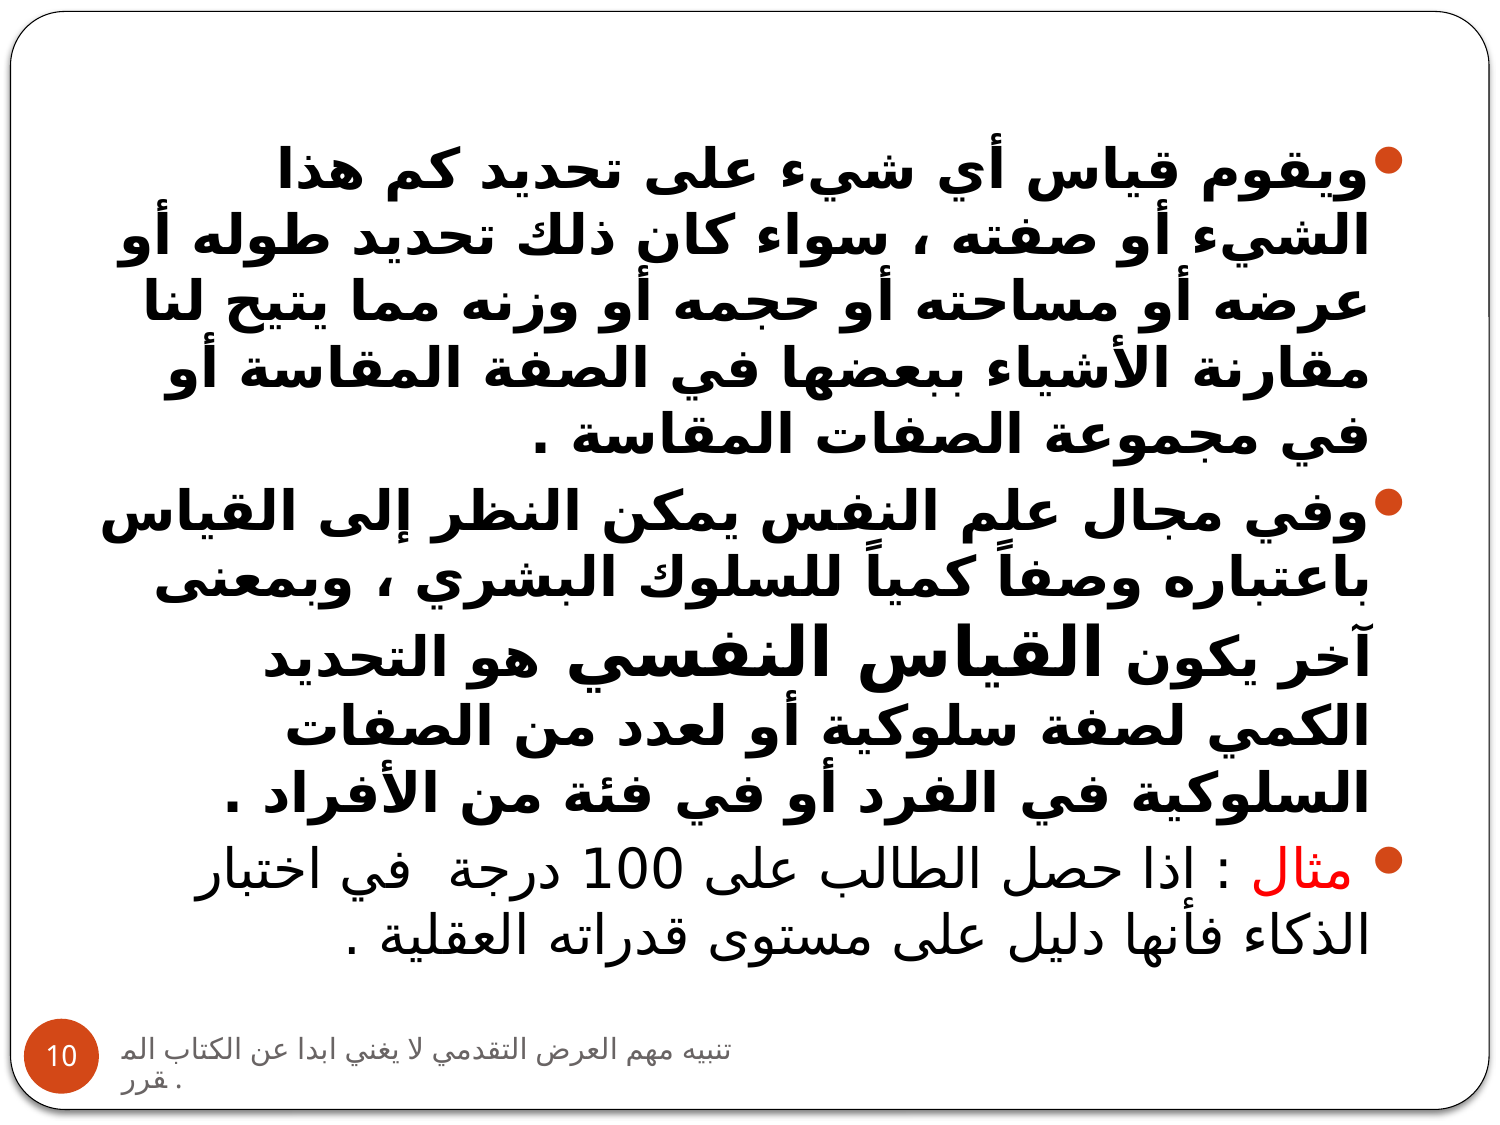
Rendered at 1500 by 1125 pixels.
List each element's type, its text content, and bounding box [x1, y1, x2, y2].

footer تنبيه مهم العرض التقدمي لا يغني ابدا عن الكتاب المقرر. [150, 1038, 800, 1088]
slide_number 10 [23, 1018, 99, 1094]
list ويقوم قياس أي شيء على تحديد كم هذا الشيء أو صفته ، سواء كان ذلك تحديد طوله أو عرضه أو مساحته أو حجمه أو وزنه مما يتيح لنا مقارنة الأشياء ببعضها في الصفة المقاسة أو في مجموعة الصفات المقاسة . وفي مجال علم النفس يمكن النظر إلى القياس باعتباره وصفاً كمياً للسلوك البشري ، وبمعنى آخر يكون القياس النفسي هو التحديد الكمي لصفة سلوكية أو لعدد من الصفات السلوكية في الفرد أو في فئة من الأفراد . مثال : اذا حصل الطالب على 100 درجة في اختبار الذكاء فأنها دليل على مستوى قدراته العقلية . [75, 125, 1425, 1038]
